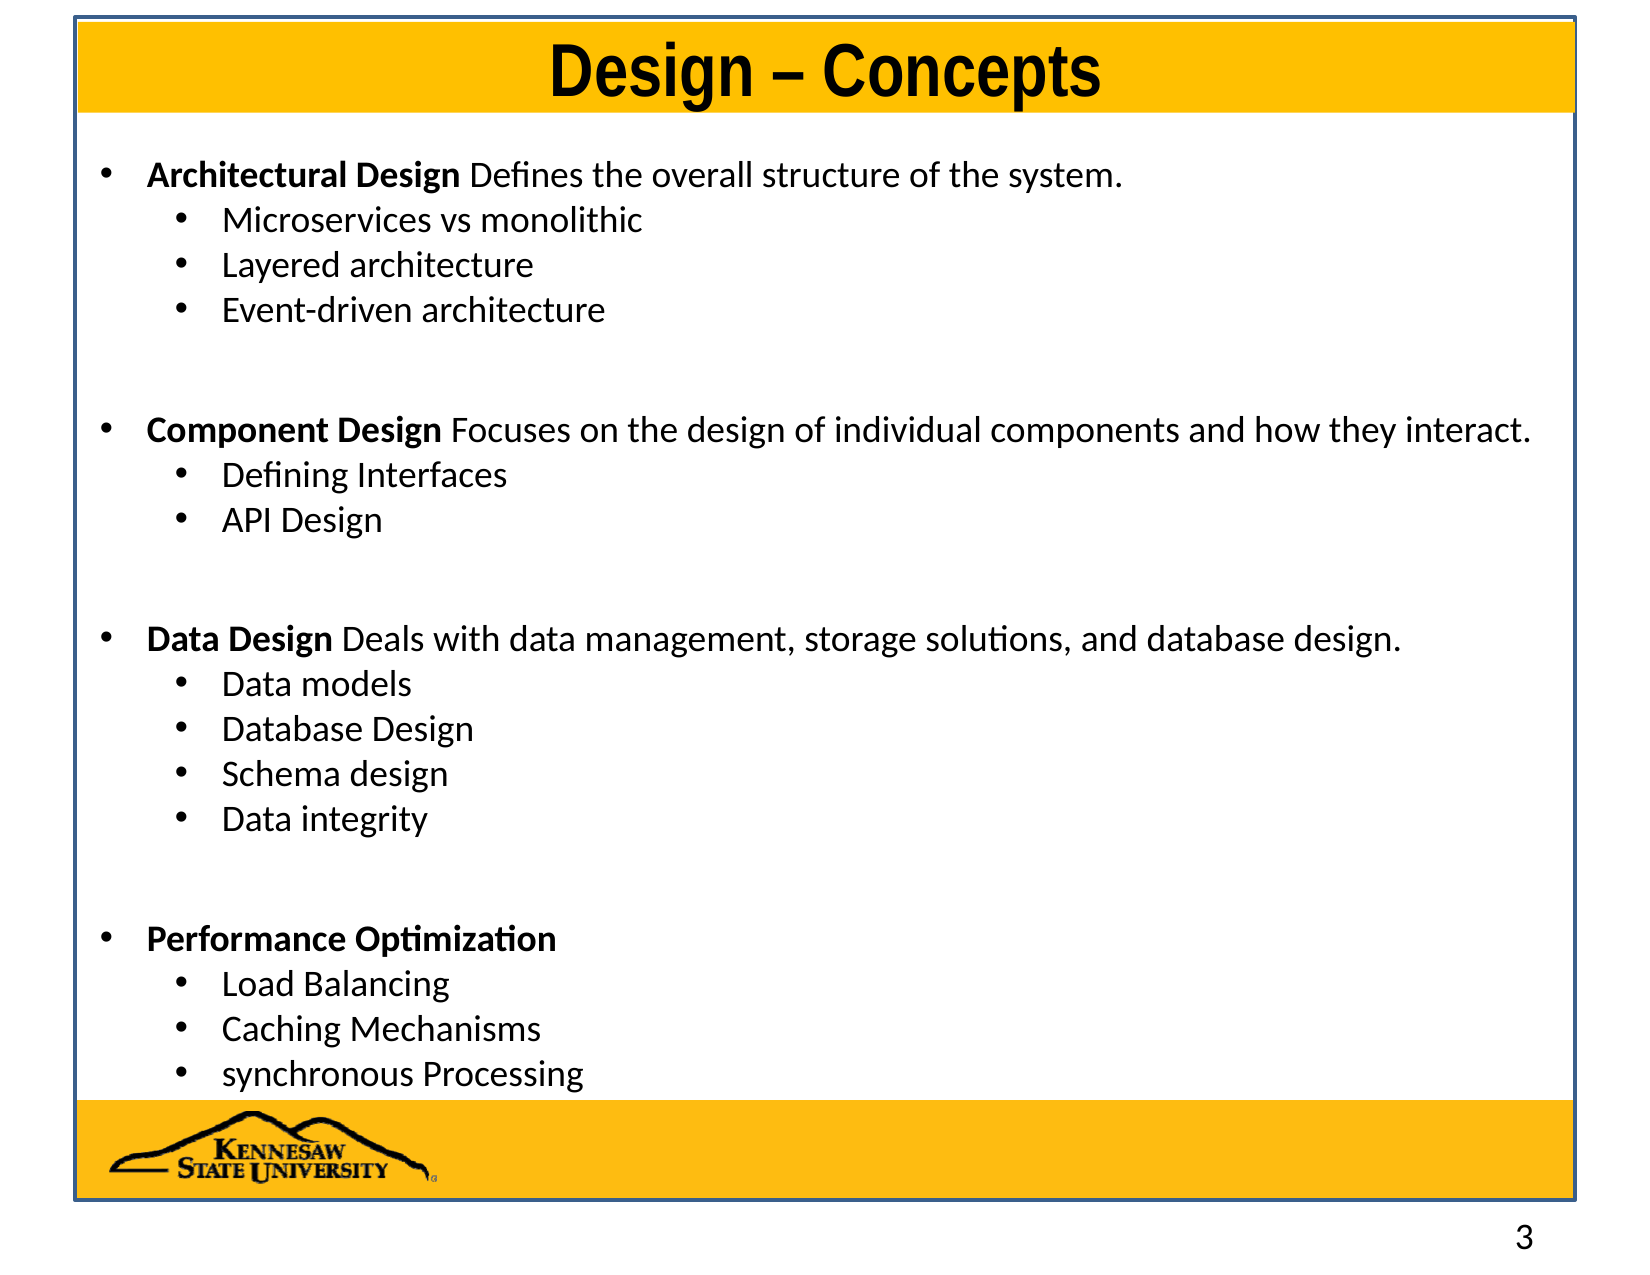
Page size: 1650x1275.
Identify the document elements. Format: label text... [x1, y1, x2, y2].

list Architectural Design Defines the overall structure of the system. Microservices vs monolithic Layered architecture Event-driven architecture Component Design Focuses on the design of individual components and how they interact. Defining Interfaces API Design Data Design Deals with data management, storage solutions, and database design. Data models Database Design Schema design Data integrity Performance Optimization Load Balancing Caching Mechanisms synchronous Processing [99, 150, 1575, 1140]
title Design – Concepts [77, 21, 1575, 113]
picture [108, 1140, 437, 1184]
